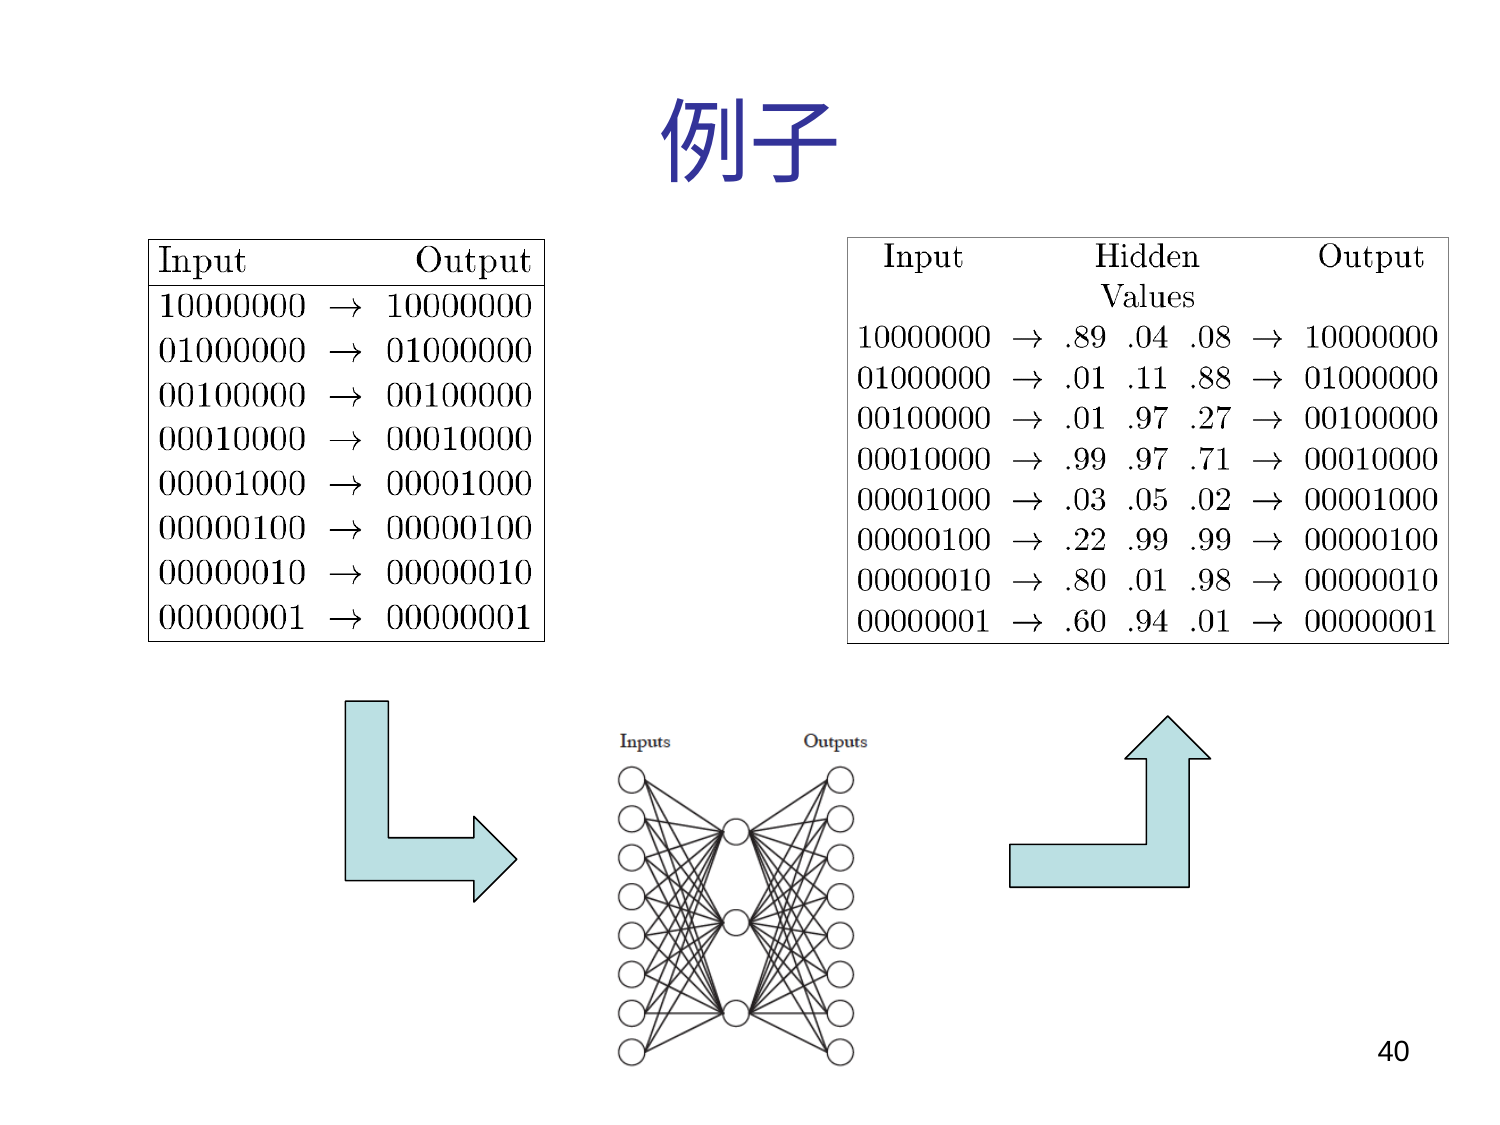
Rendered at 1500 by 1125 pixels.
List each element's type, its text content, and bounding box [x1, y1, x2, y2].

title 例子 [75, 45, 1425, 233]
picture [123, 225, 564, 658]
picture [602, 709, 869, 1080]
picture [832, 231, 1458, 652]
text_box [1009, 715, 1211, 888]
slide_number 40 [1074, 1024, 1425, 1103]
text_box [345, 701, 517, 903]
